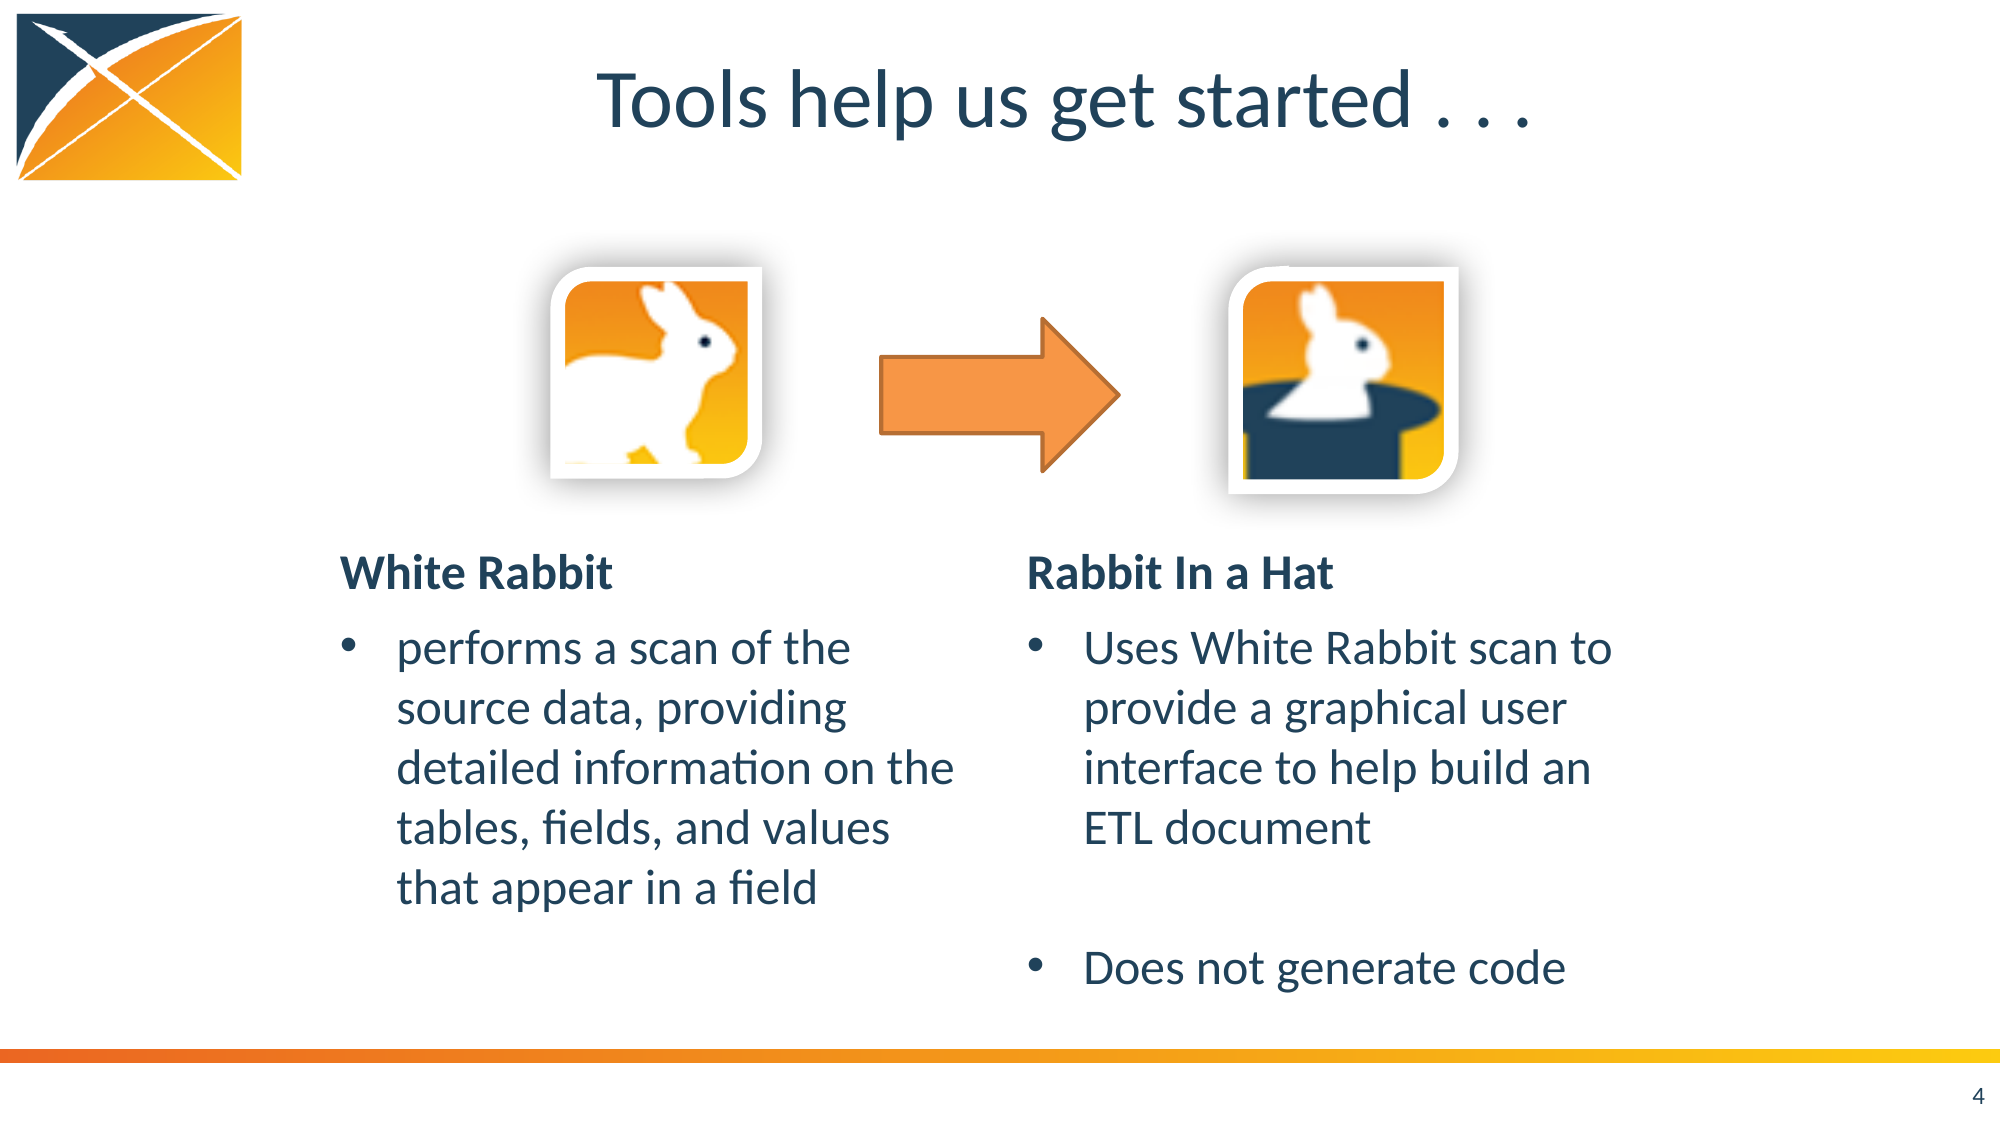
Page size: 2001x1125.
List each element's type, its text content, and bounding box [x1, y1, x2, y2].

list Rabbit In a Hat [1011, 501, 1675, 606]
list Uses White Rabbit scan to provide a graphical user interface to help build an ETL document Does not generate code [1011, 606, 1675, 1034]
title Tools help us get started . . . [249, 24, 1900, 163]
picture [1235, 273, 1452, 487]
slide_number 4 [1533, 1065, 2000, 1125]
picture [0, 0, 274, 200]
text_box [879, 316, 1121, 474]
list performs a scan of the source data, providing detailed information on the tables, fields, and values that appear in a field [324, 606, 988, 1034]
picture [557, 273, 756, 472]
list White Rabbit [324, 501, 988, 606]
